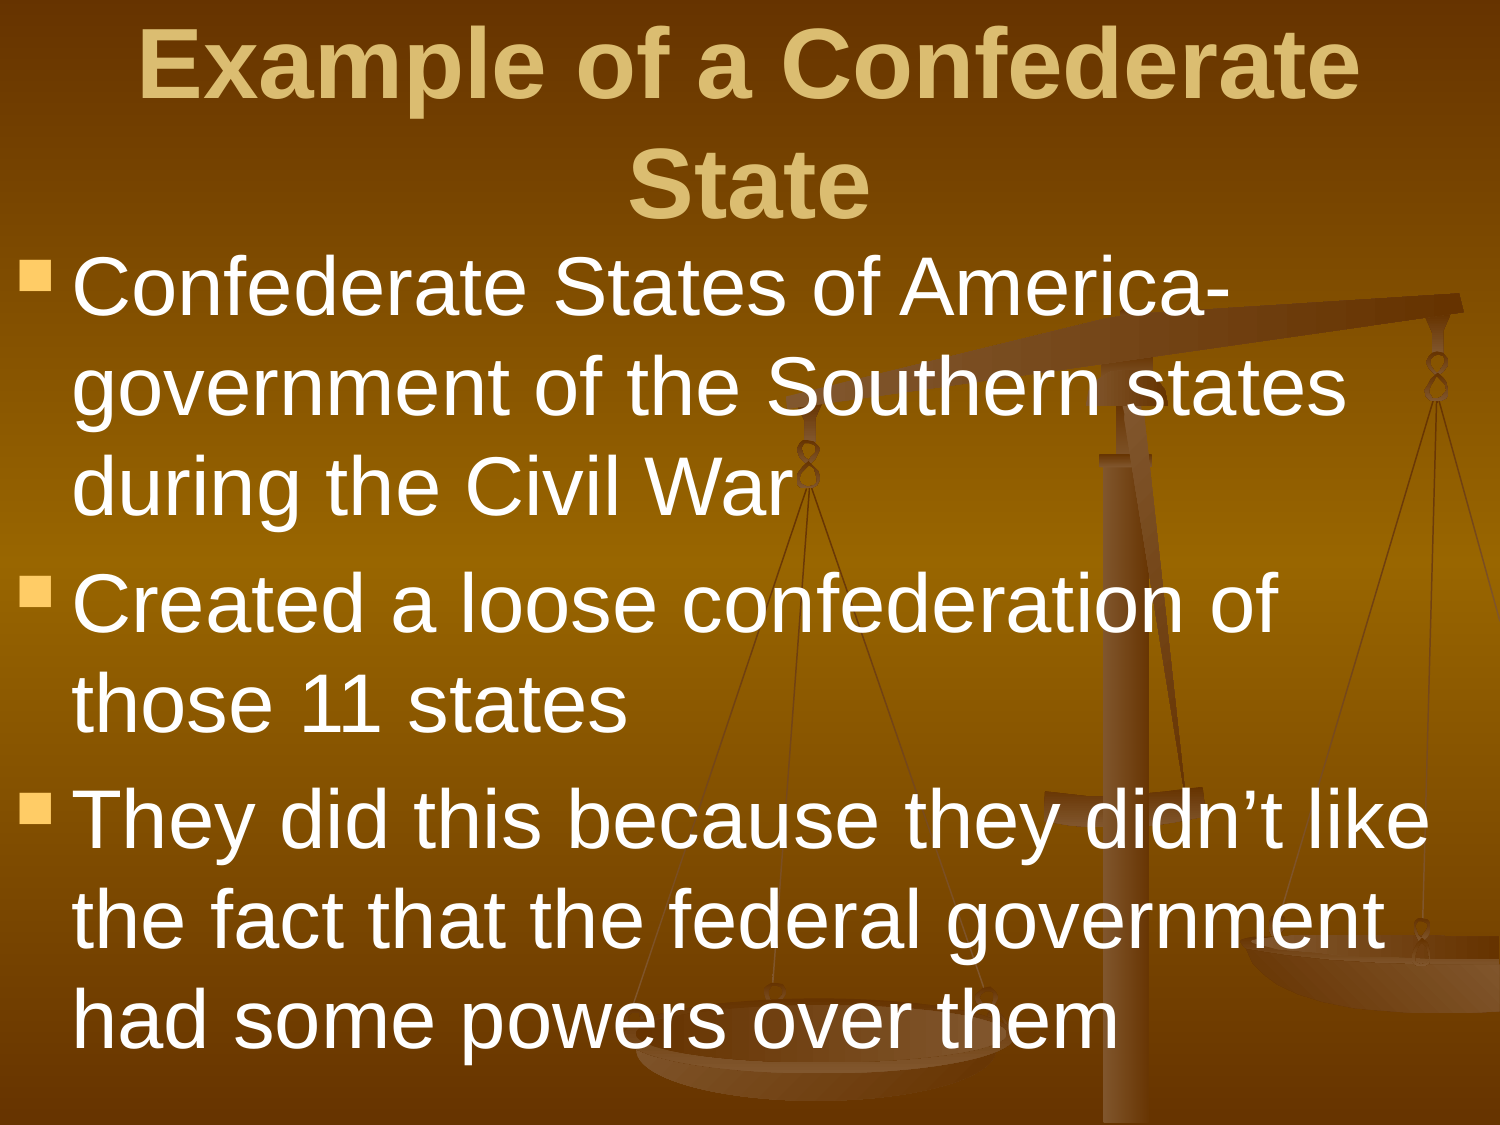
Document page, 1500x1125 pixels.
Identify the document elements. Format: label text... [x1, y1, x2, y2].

title Example of a Confederate State [0, 37, 1500, 201]
list Confederate States of America-government of the Southern states during the Civil War Created a loose confederation of those 11 states They did this because they didn’t like the fact that the federal government had some powers over them [0, 224, 1500, 1125]
